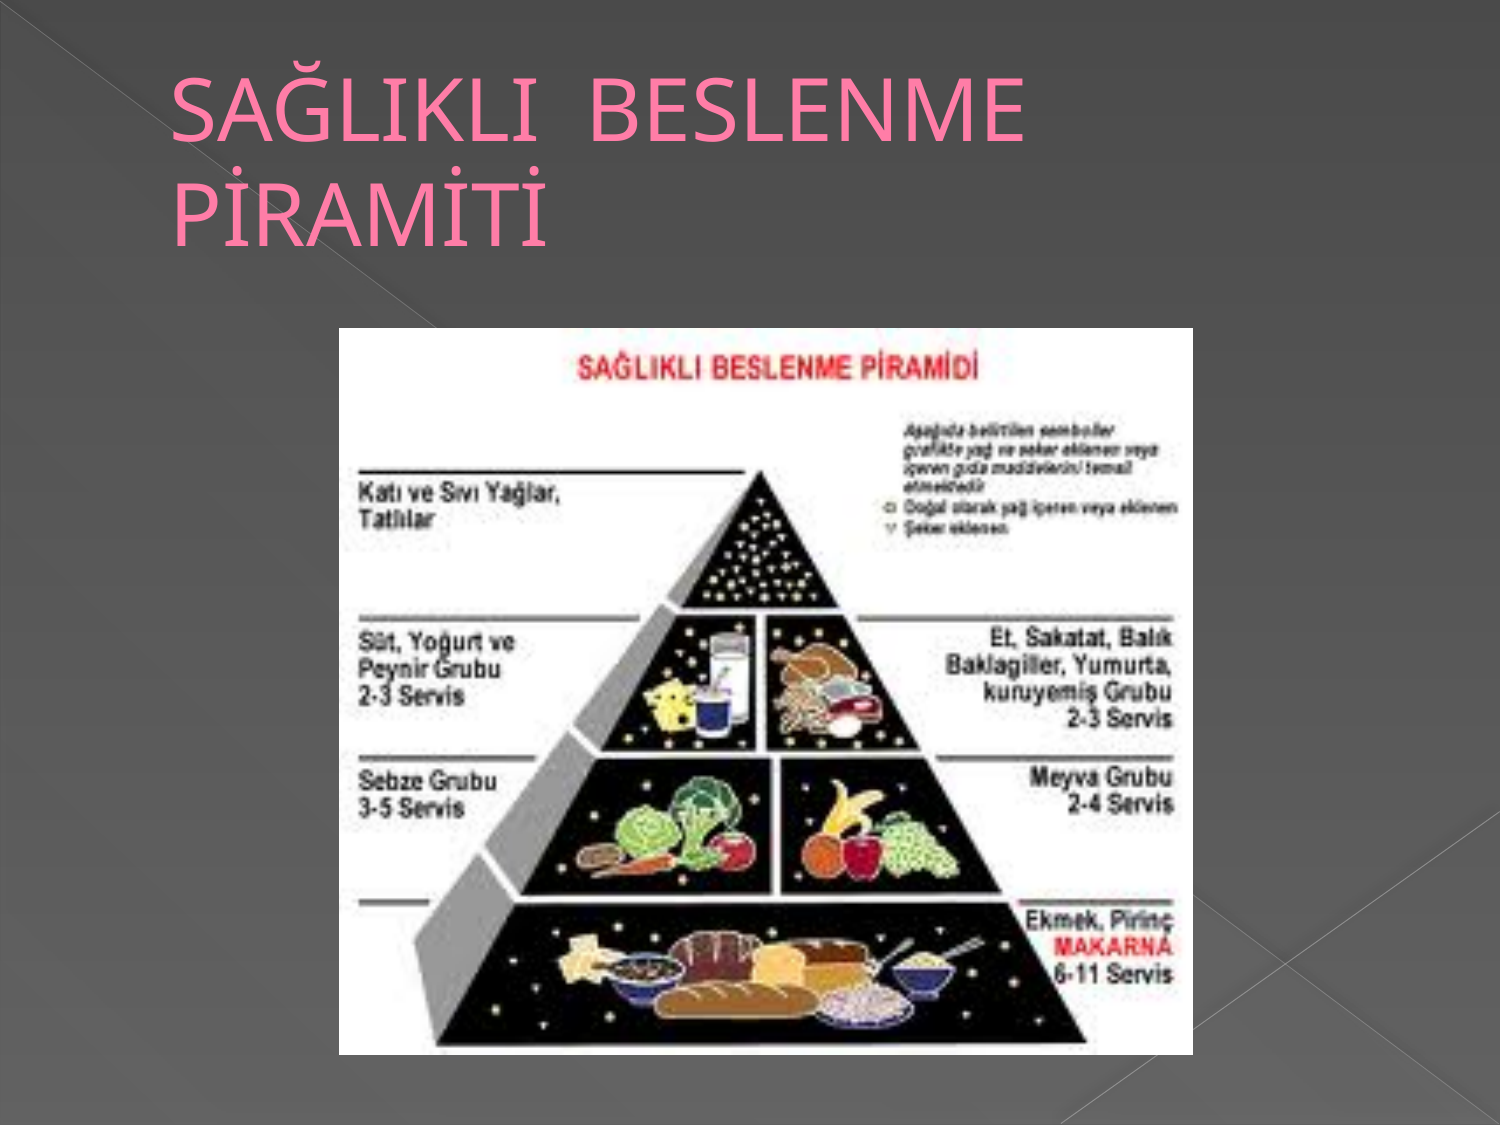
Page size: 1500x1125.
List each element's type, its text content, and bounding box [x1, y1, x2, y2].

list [339, 327, 1194, 1055]
title SAĞLIKLI BESLENME PİRAMİTİ [75, 43, 1425, 274]
